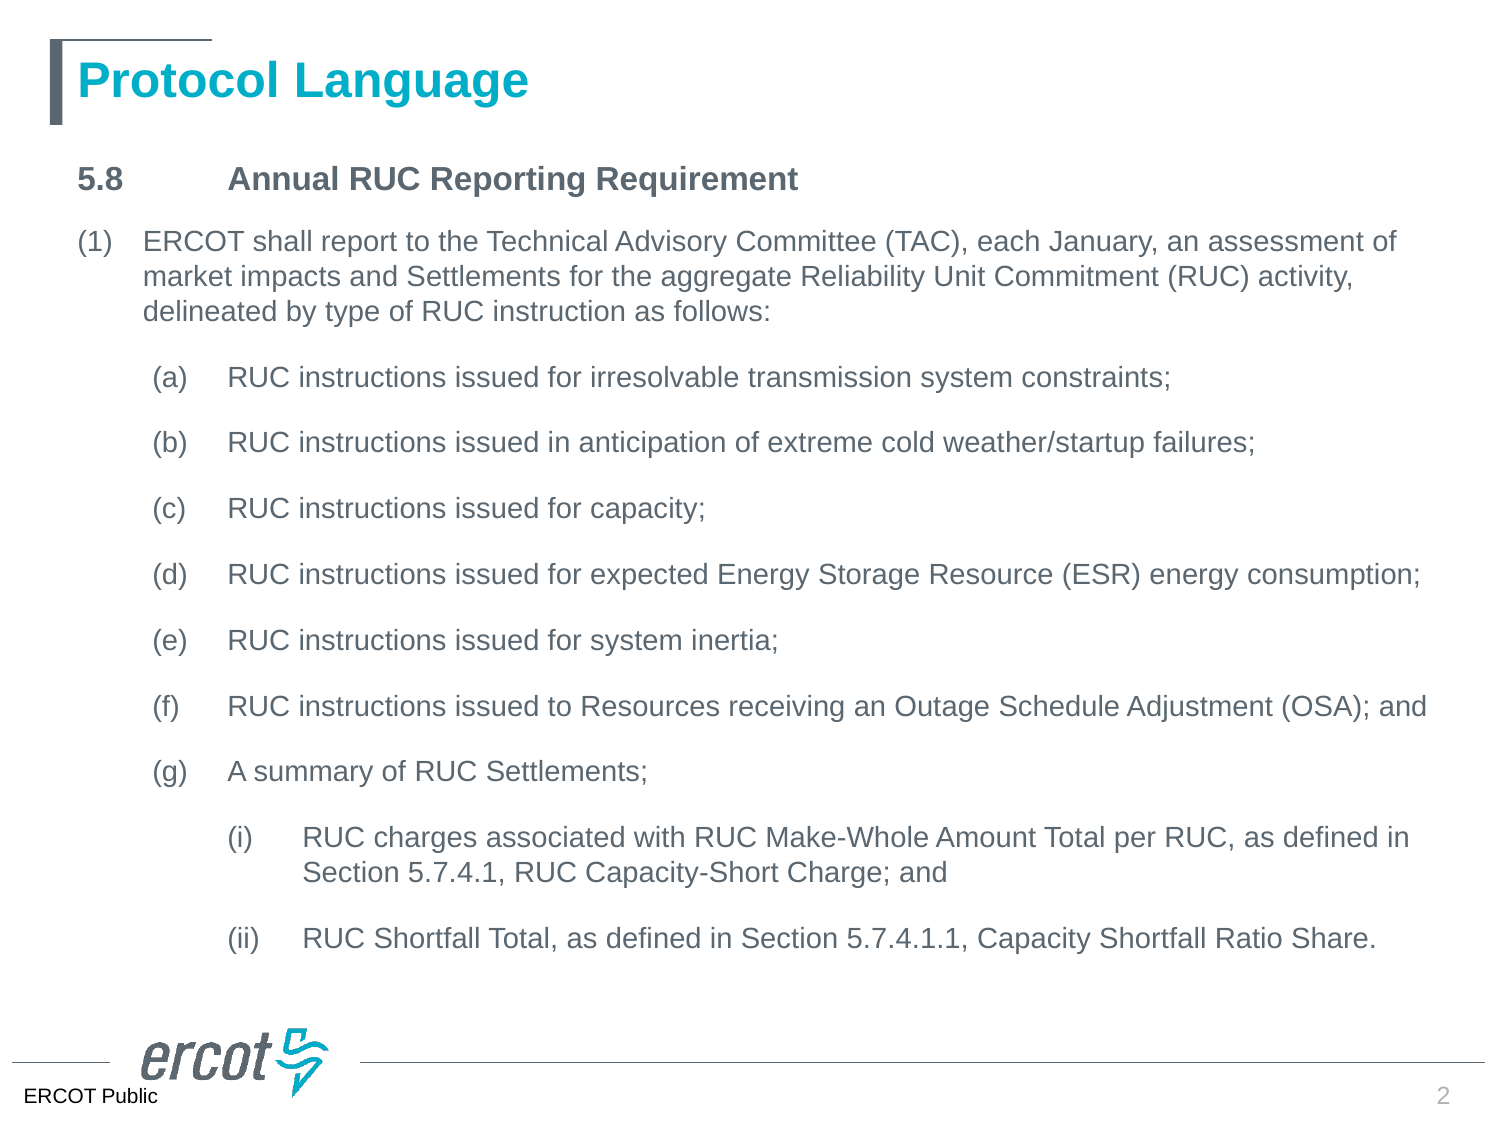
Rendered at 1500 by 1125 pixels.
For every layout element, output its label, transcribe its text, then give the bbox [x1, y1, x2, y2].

picture [137, 1024, 332, 1100]
title Protocol Language [62, 39, 1450, 125]
slide_number 2 [1400, 1076, 1488, 1113]
list 5.8 Annual RUC Reporting Requirement (1) ERCOT shall report to the Technical Advisory Committee (TAC), each January, an assessment of market impacts and Settlements for the aggregate Reliability Unit Commitment (RUC) activity, delineated by type of RUC instruction as follows: (a) RUC instructions issued for irresolvable transmission system constraints; (b) RUC instructions issued in anticipation of extreme cold weather/startup failures; (c) RUC instructions issued for capacity; (d) RUC instructions issued for expected Energy Storage Resource (ESR) energy consumption; (e) RUC instructions issued for system inertia; (f) RUC instructions issued to Resources receiving an Outage Schedule Adjustment (OSA); and (g) A summary of RUC Settlements; (i) RUC charges associated with RUC Make-Whole Amount Total per RUC, as defined in Section 5.7.4.1, RUC Capacity-Short Charge; and (ii) RUC Shortfall Total, as defined in Section 5.7.4.1.1, Capacity Shortfall Ratio Share. [62, 149, 1463, 950]
